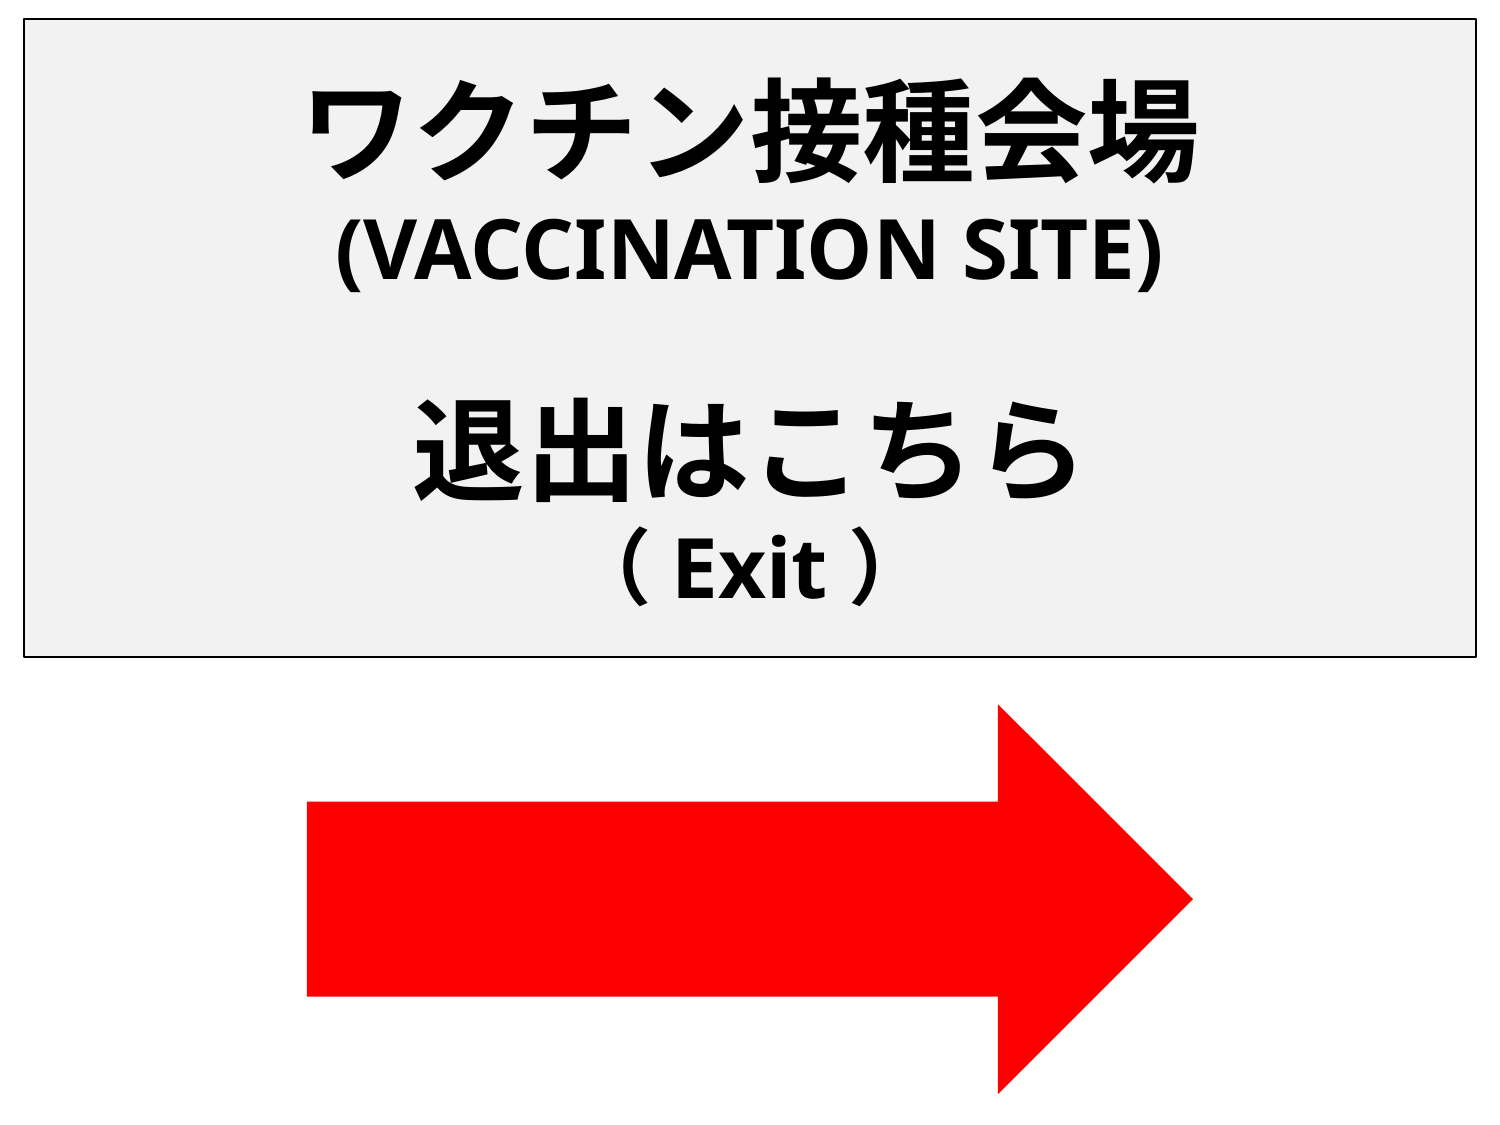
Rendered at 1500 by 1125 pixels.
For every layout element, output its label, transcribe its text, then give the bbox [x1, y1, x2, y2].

text_box ワクチン接種会場 (VACCINATION SITE) 退出はこちら （Exit） [21, 17, 1479, 659]
text_box [304, 702, 1196, 1096]
